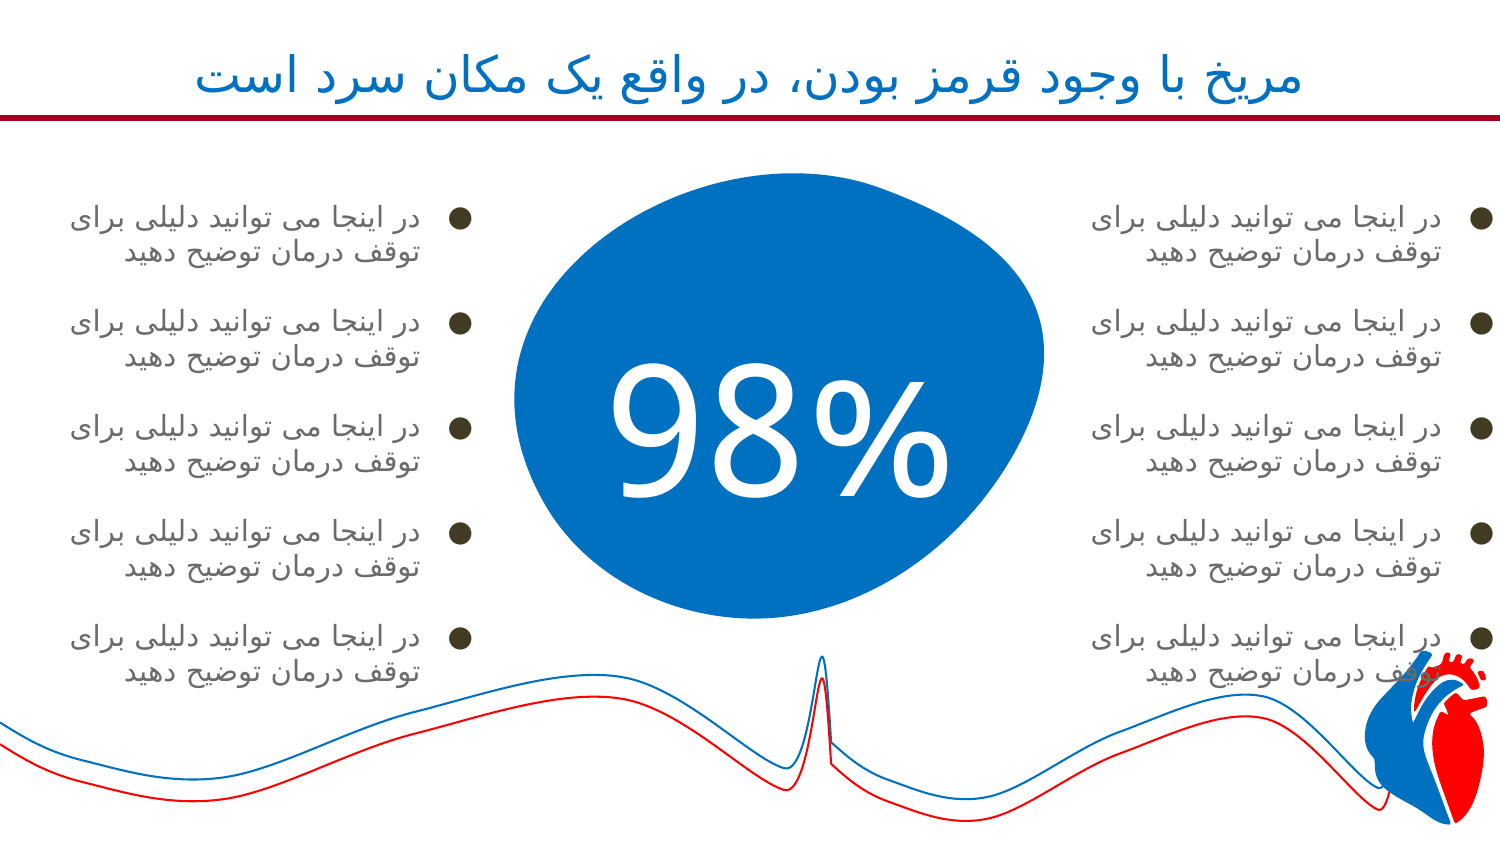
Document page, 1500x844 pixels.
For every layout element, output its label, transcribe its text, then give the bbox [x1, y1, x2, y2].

title 98% [529, 296, 1033, 548]
text_box در اینجا می توانید دلیلی برای توقف درمان توضیح دهید در اینجا می توانید دلیلی برای توقف درمان توضیح دهید در اینجا می توانید دلیلی برای توقف درمان توضیح دهید در اینجا می توانید دلیلی برای توقف درمان توضیح دهید در اینجا می توانید دلیلی برای توقف درمان توضیح دهید [30, 182, 511, 593]
text_box [578, 548, 936, 619]
text_box [1033, 301, 1045, 413]
text_box [547, 173, 1031, 296]
list مریخ با وجود قرمز بودن، در واقع یک مکان سرد است [10, 27, 1490, 103]
text_box [514, 328, 529, 472]
text_box در اینجا می توانید دلیلی برای توقف درمان توضیح دهید در اینجا می توانید دلیلی برای توقف درمان توضیح دهید در اینجا می توانید دلیلی برای توقف درمان توضیح دهید در اینجا می توانید دلیلی برای توقف درمان توضیح دهید در اینجا می توانید دلیلی برای توقف درمان توضیح دهید [1051, 182, 1500, 593]
